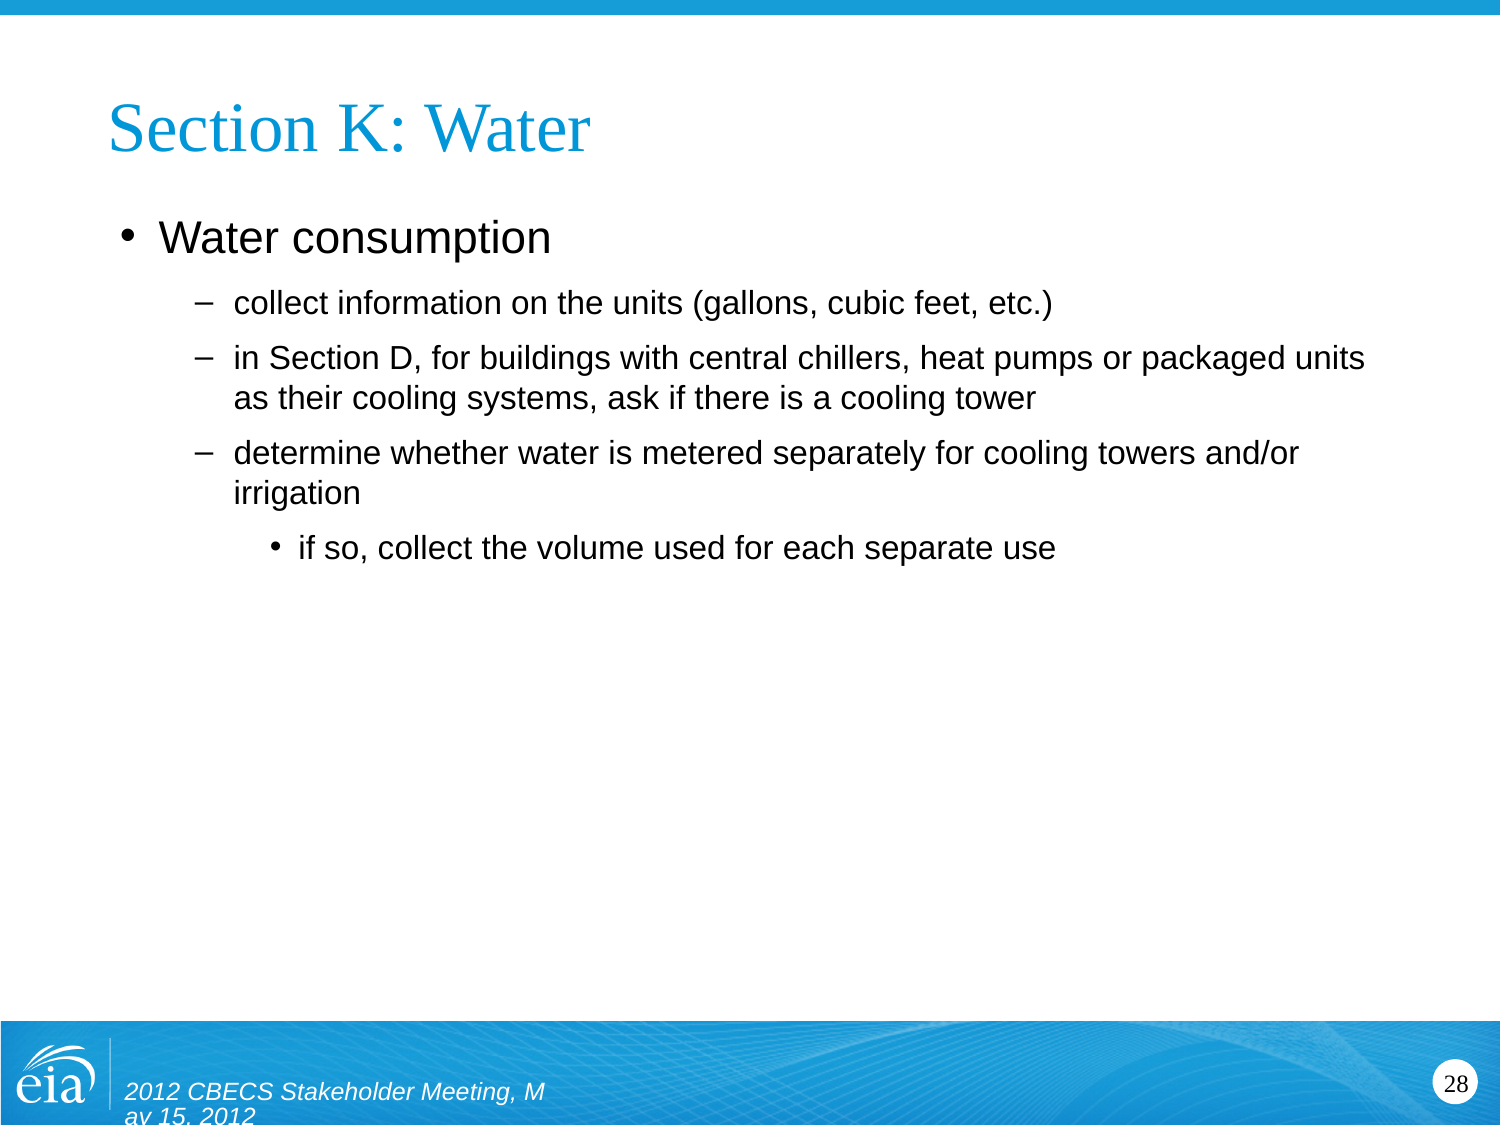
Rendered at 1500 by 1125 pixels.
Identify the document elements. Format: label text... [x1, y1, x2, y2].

picture [2, 1021, 1500, 1125]
title Section K: Water [92, 0, 1413, 173]
list Water consumption collect information on the units (gallons, cubic feet, etc.) in Section D, for buildings with central chillers, heat pumps or packaged units as their cooling systems, ask if there is a cooling tower determine whether water is metered separately for cooling towers and/or irrigation if so, collect the volume used for each separate use [105, 199, 1425, 953]
slide_number 28 [1425, 1053, 1488, 1113]
footer 2012 CBECS Stakeholder Meeting, May 15, 2012 [109, 1048, 570, 1113]
